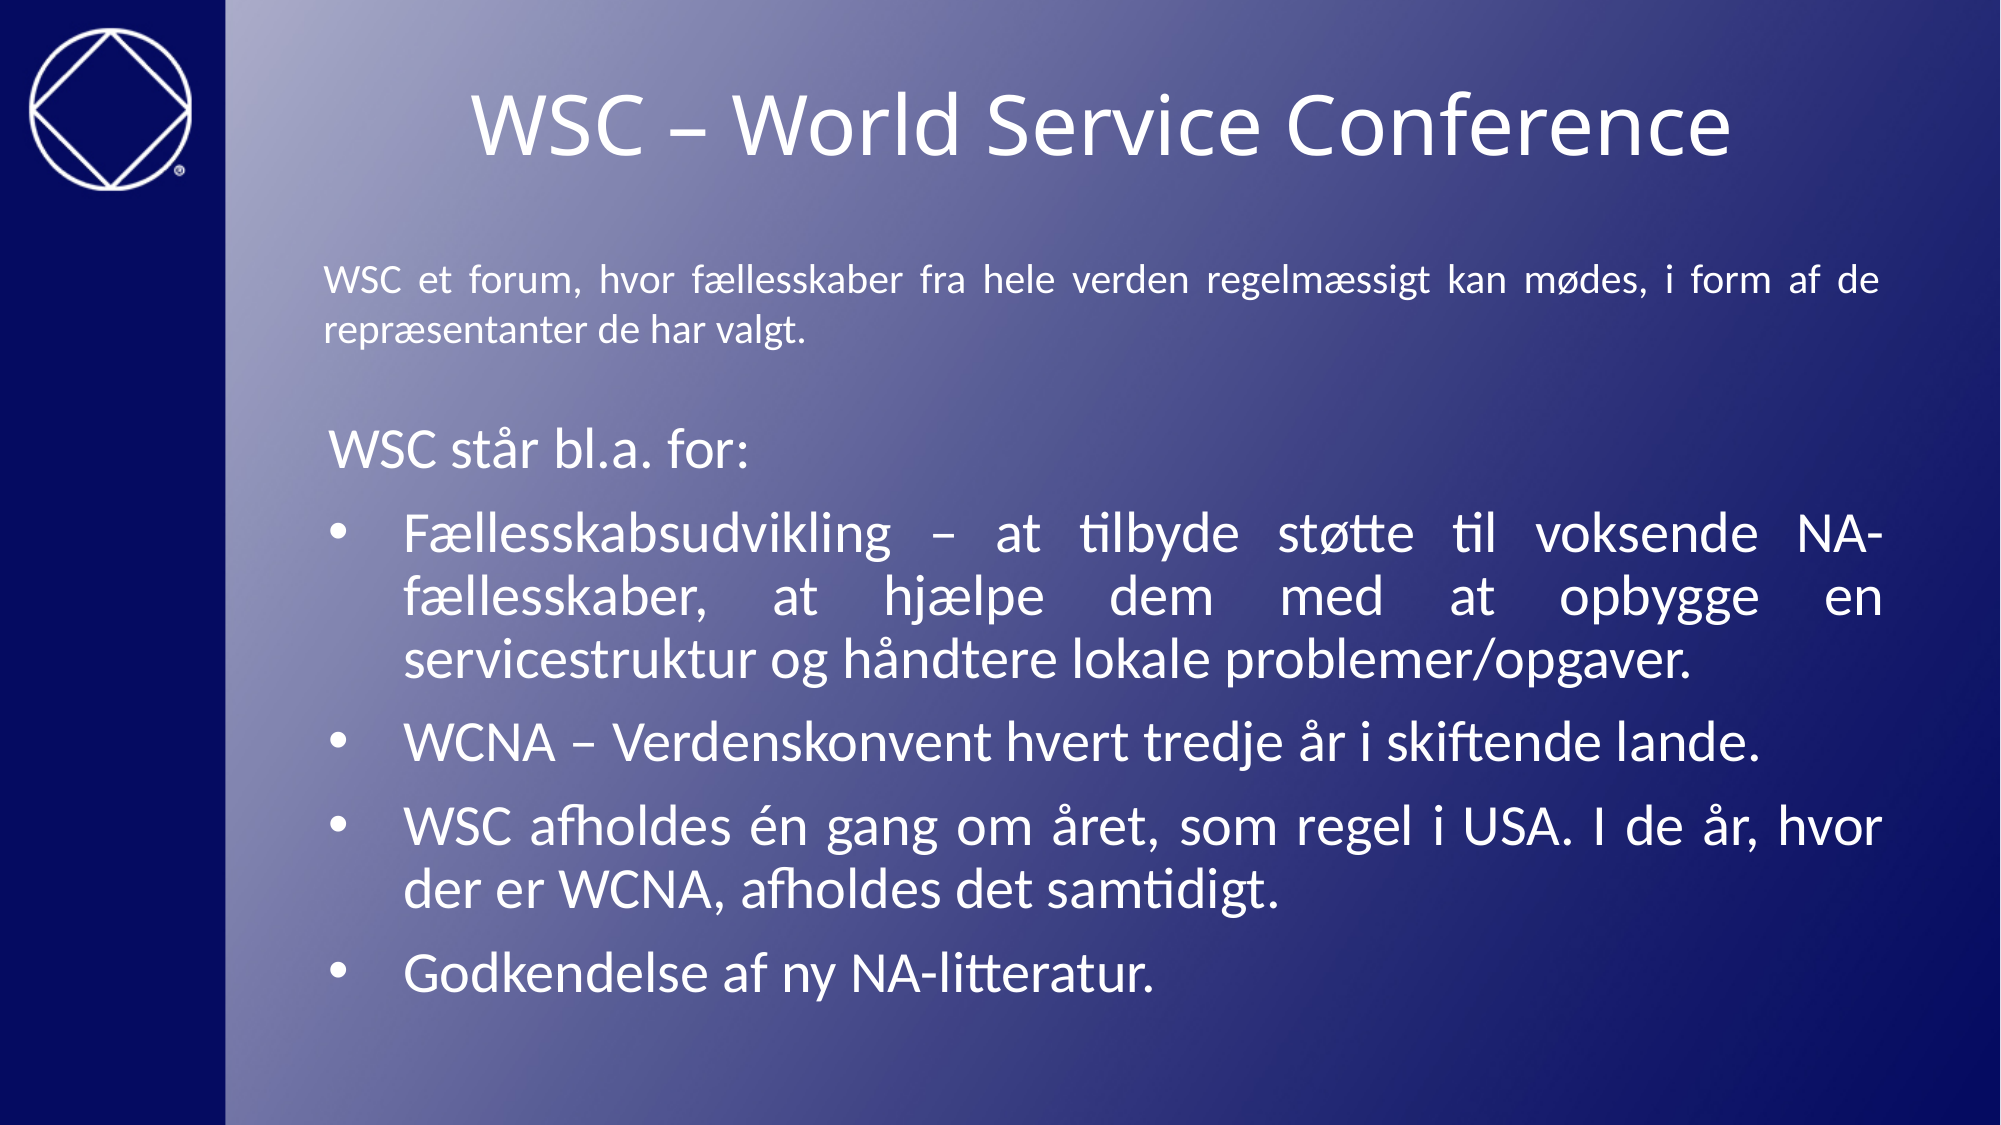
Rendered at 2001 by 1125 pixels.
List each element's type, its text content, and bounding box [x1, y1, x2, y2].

picture [0, 0, 2001, 1125]
title WSC – World Service Conference [352, 70, 1853, 182]
subtitle WSC står bl.a. for: Fællesskabsudvikling – at tilbyde støtte til voksende NA-fællesskaber, at hjælpe dem med at opbygge en servicestruktur og håndtere lokale problemer/opgaver. WCNA – Verdenskonvent hvert tredje år i skiftende lande. WSC afholdes én gang om året, som regel i USA. I de år, hvor der er WCNA, afholdes det samtidigt. Godkendelse af ny NA-litteratur. [313, 411, 1900, 1069]
text_box WSC et forum, hvor fællesskaber fra hele verden regelmæssigt kan mødes, i form af de repræsentanter de har valgt. [308, 244, 1896, 410]
